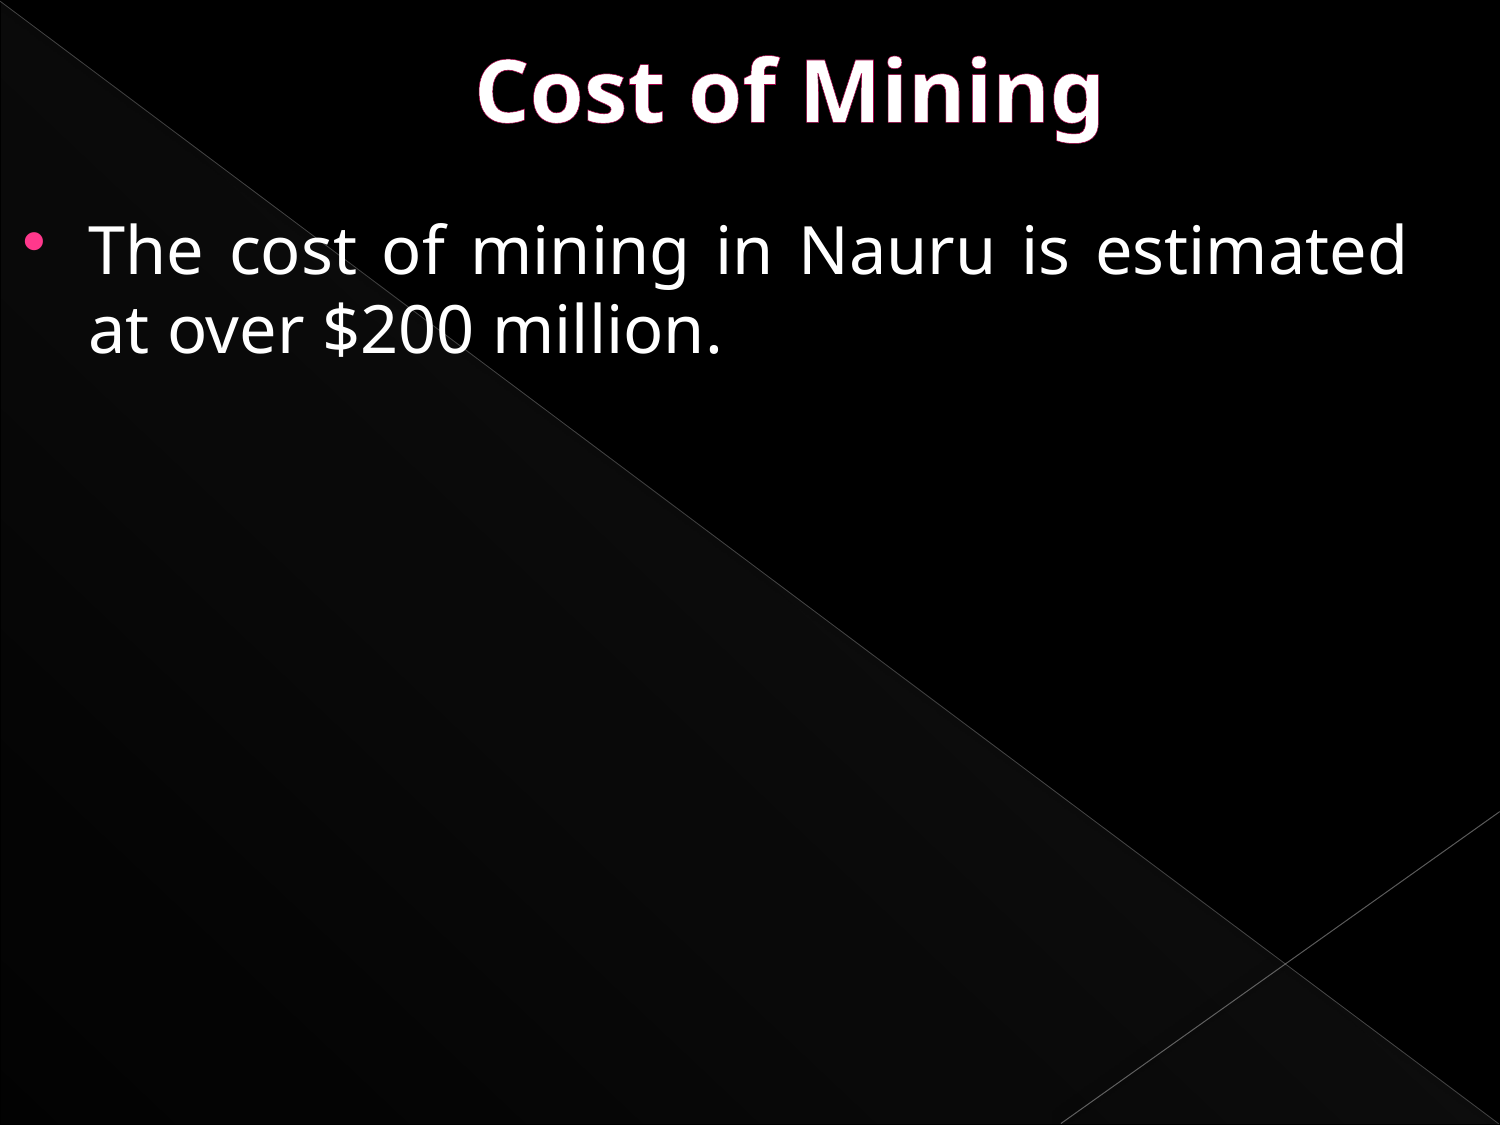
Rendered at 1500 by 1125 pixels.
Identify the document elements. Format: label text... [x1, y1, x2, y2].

list The cost of mining in Nauru is estimated at over $200 million. [0, 200, 1425, 625]
title Cost of Mining [0, 0, 1500, 175]
